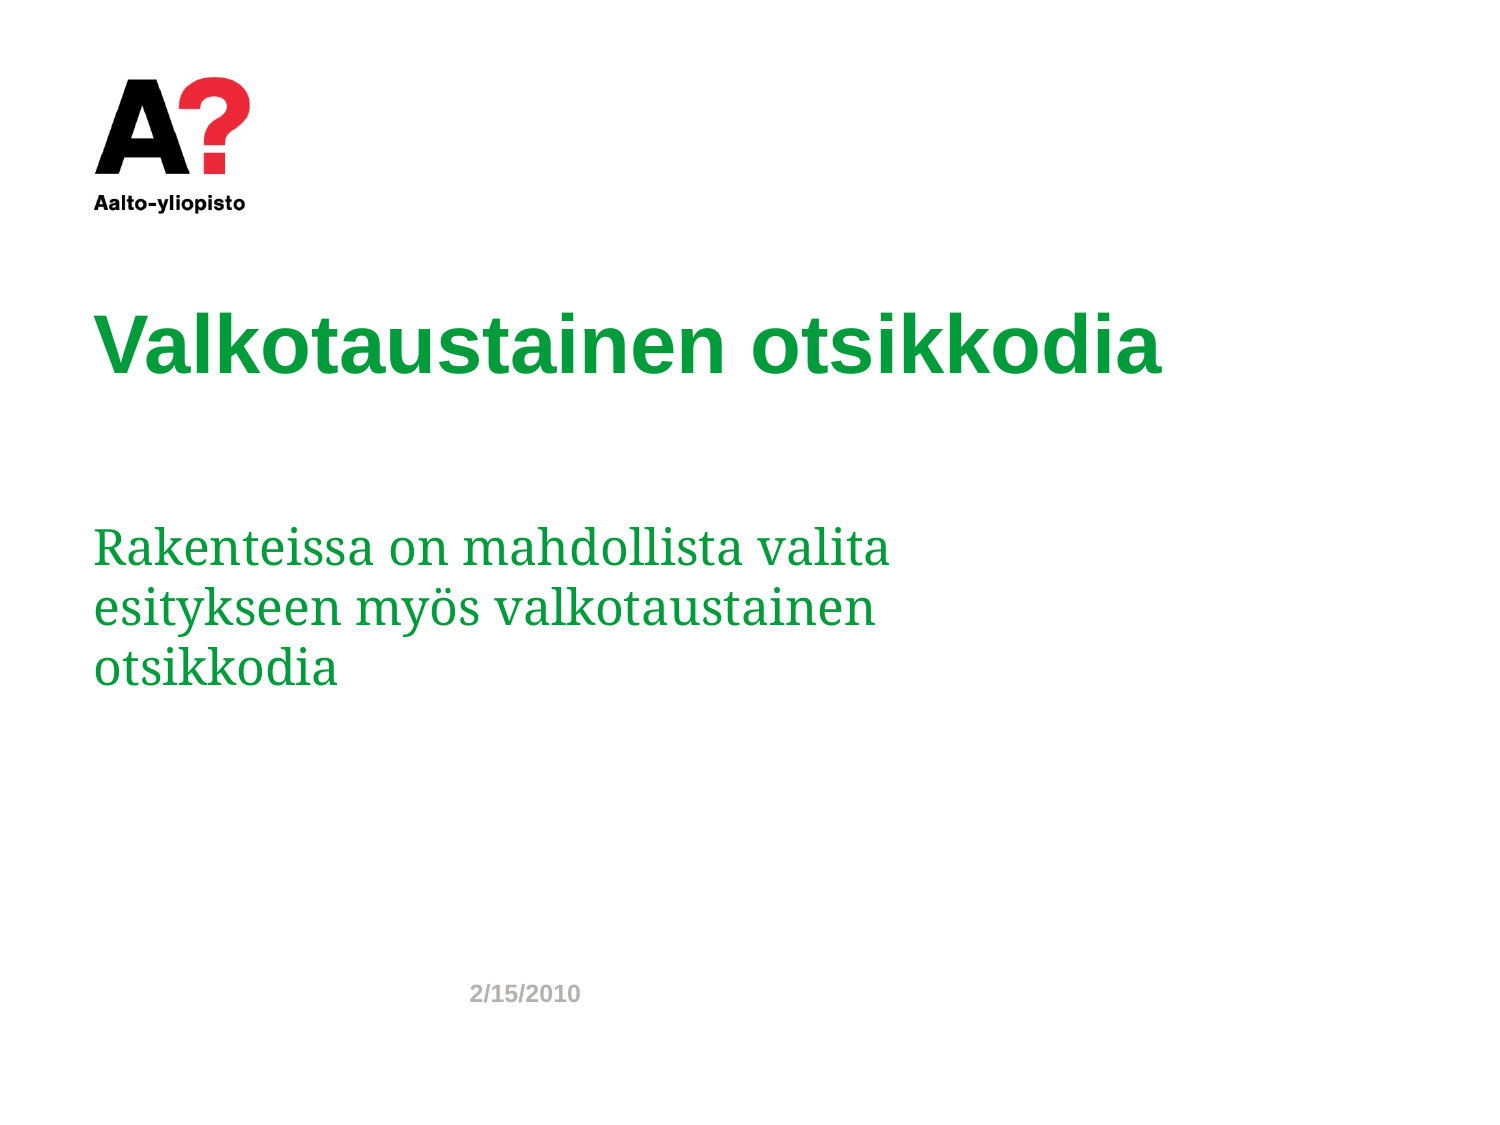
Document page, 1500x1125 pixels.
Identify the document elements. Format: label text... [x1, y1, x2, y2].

subtitle Rakenteissa on mahdollista valita esitykseen myös valkotaustainen otsikkodia [93, 515, 1125, 900]
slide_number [469, 977, 802, 1007]
picture [0, 0, 348, 268]
title Valkotaustainen otsikkodia [93, 290, 1369, 509]
